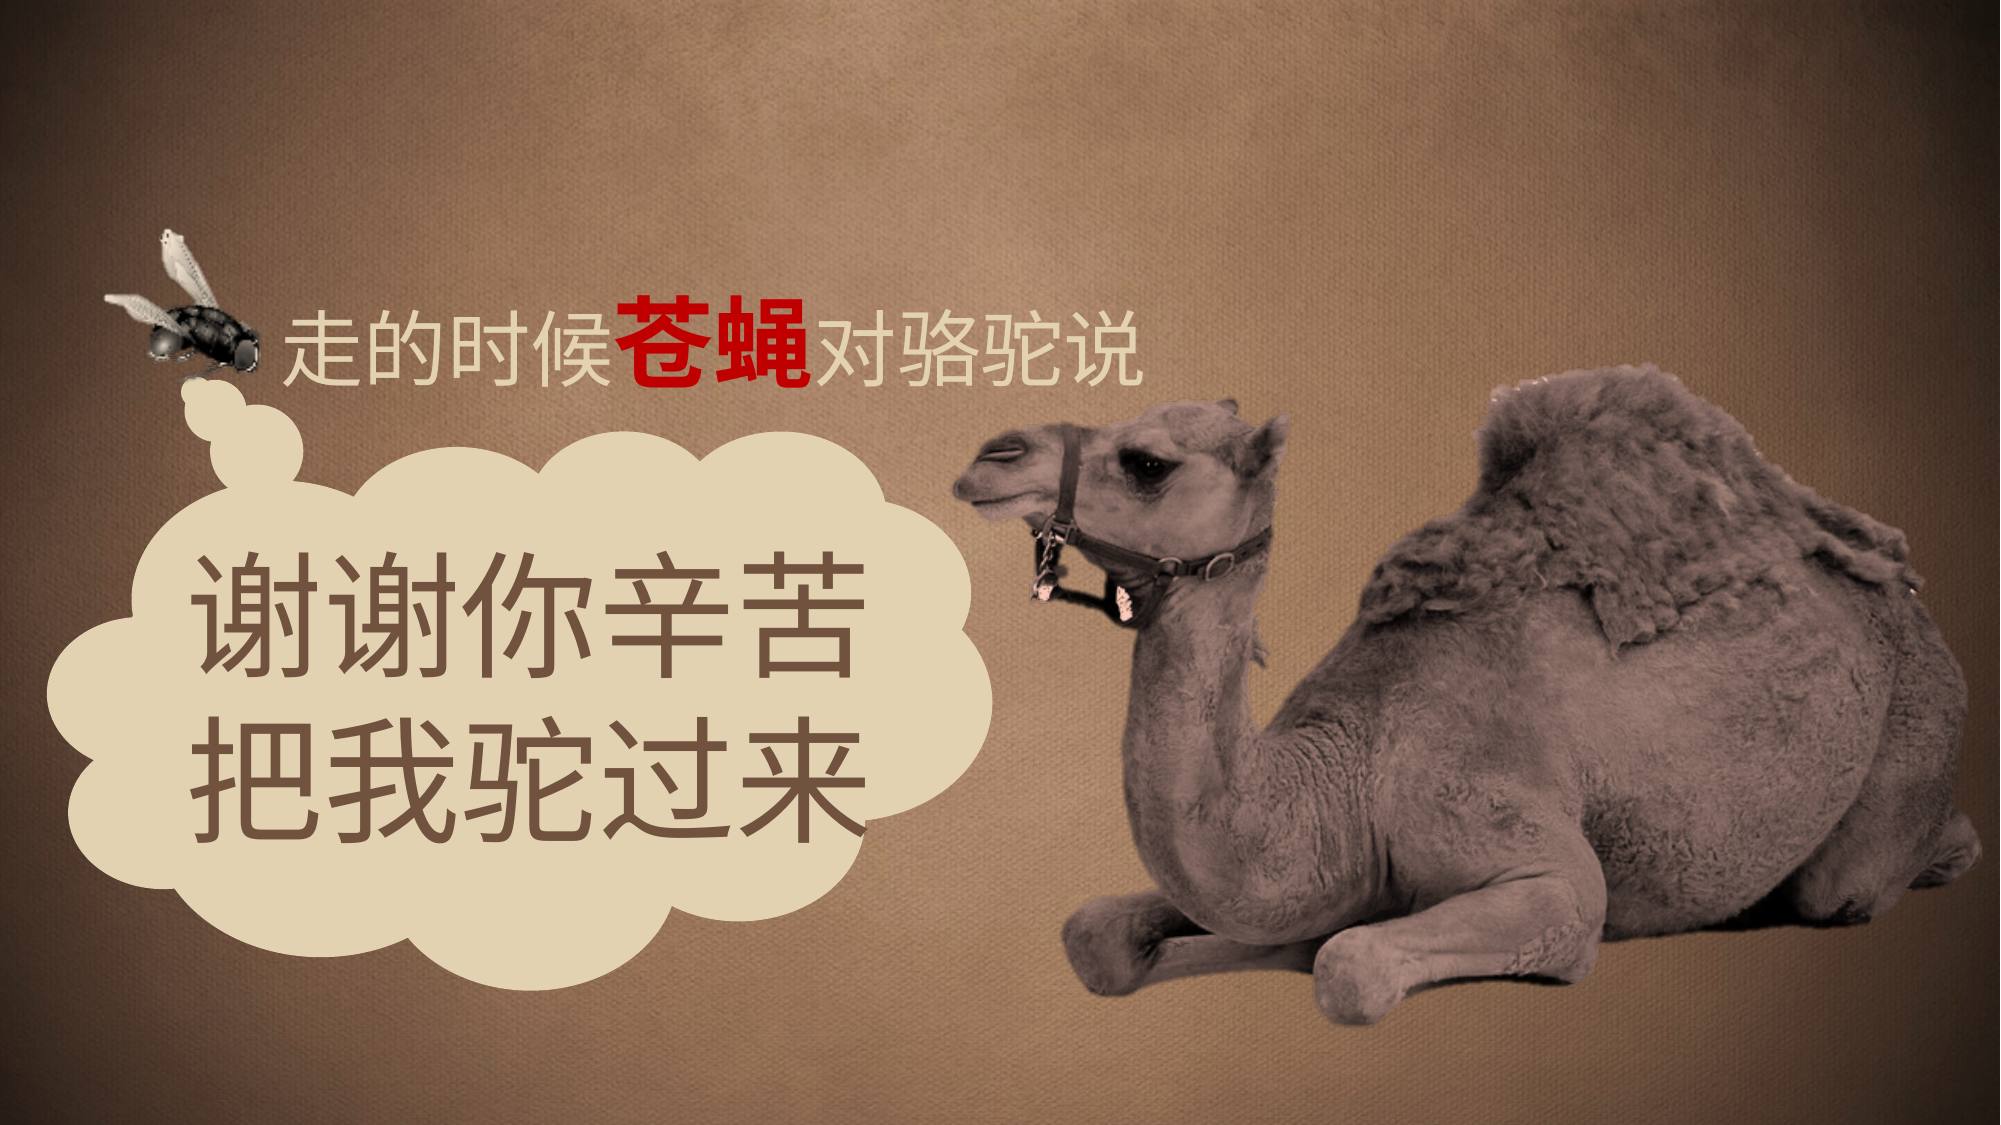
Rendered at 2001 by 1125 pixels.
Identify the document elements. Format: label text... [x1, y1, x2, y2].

picture [0, 0, 2000, 1125]
text_box 谢谢你辛苦 把我驼过来 [170, 522, 889, 868]
text_box [45, 394, 894, 992]
text_box 走的时候苍蝇对骆驼说 [265, 273, 894, 408]
